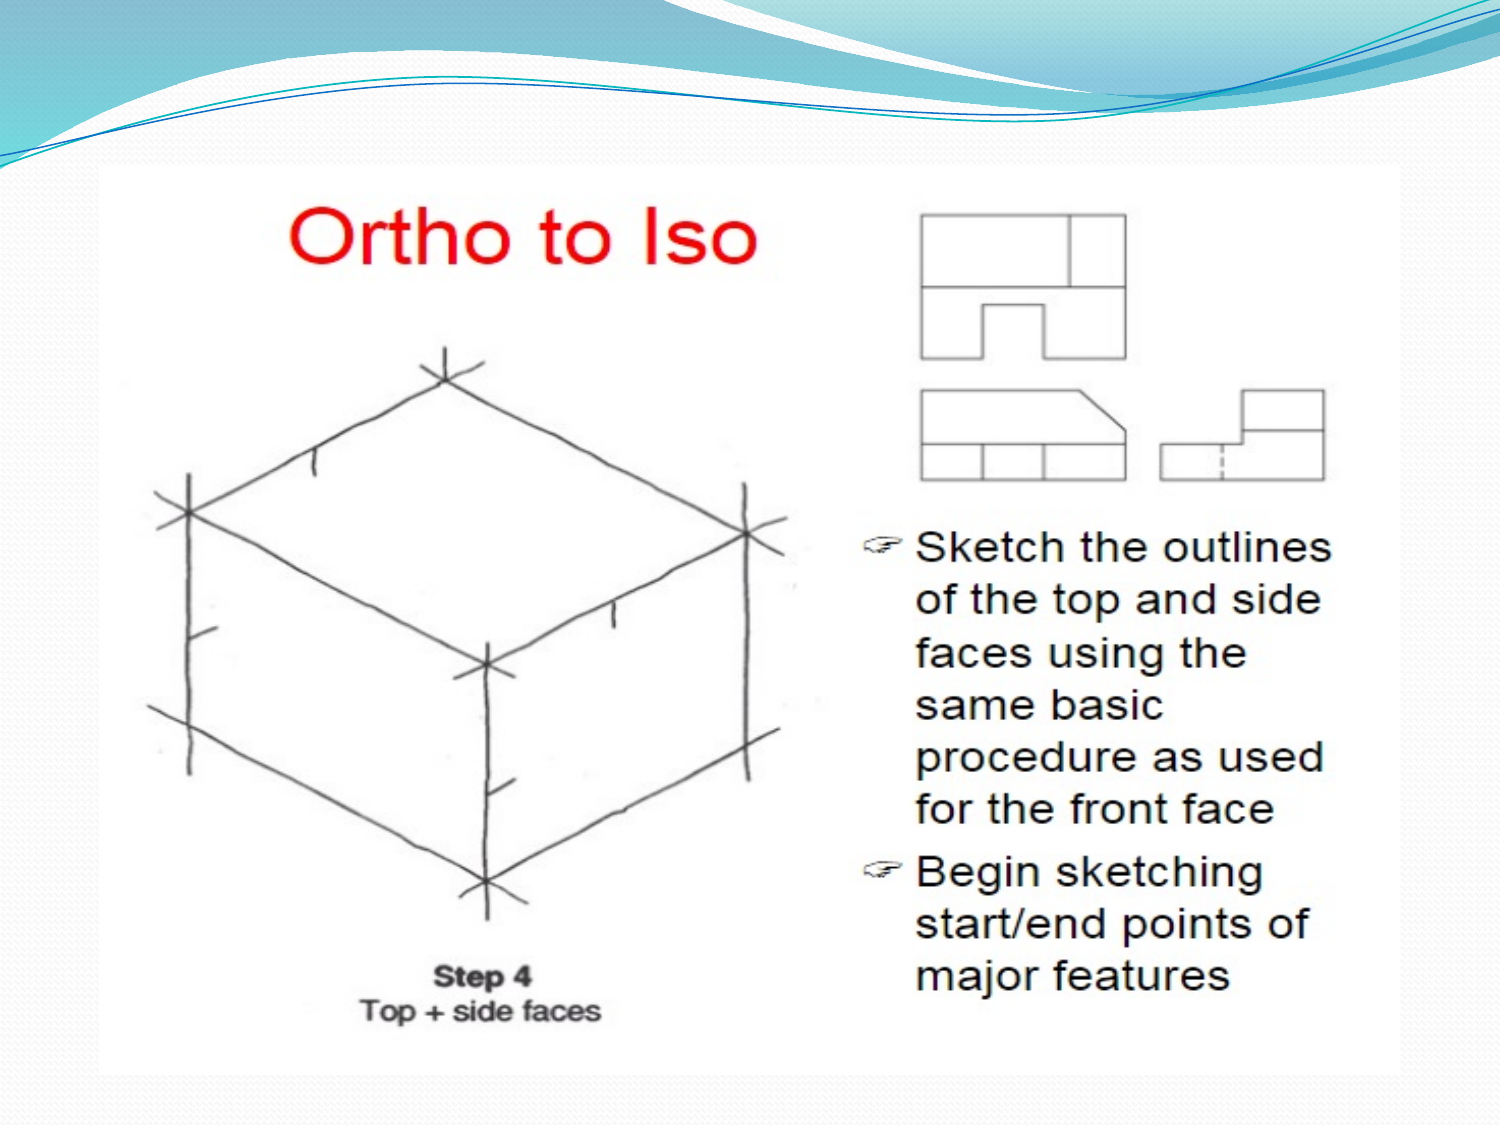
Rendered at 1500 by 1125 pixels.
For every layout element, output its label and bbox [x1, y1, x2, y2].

picture [99, 166, 1401, 1076]
